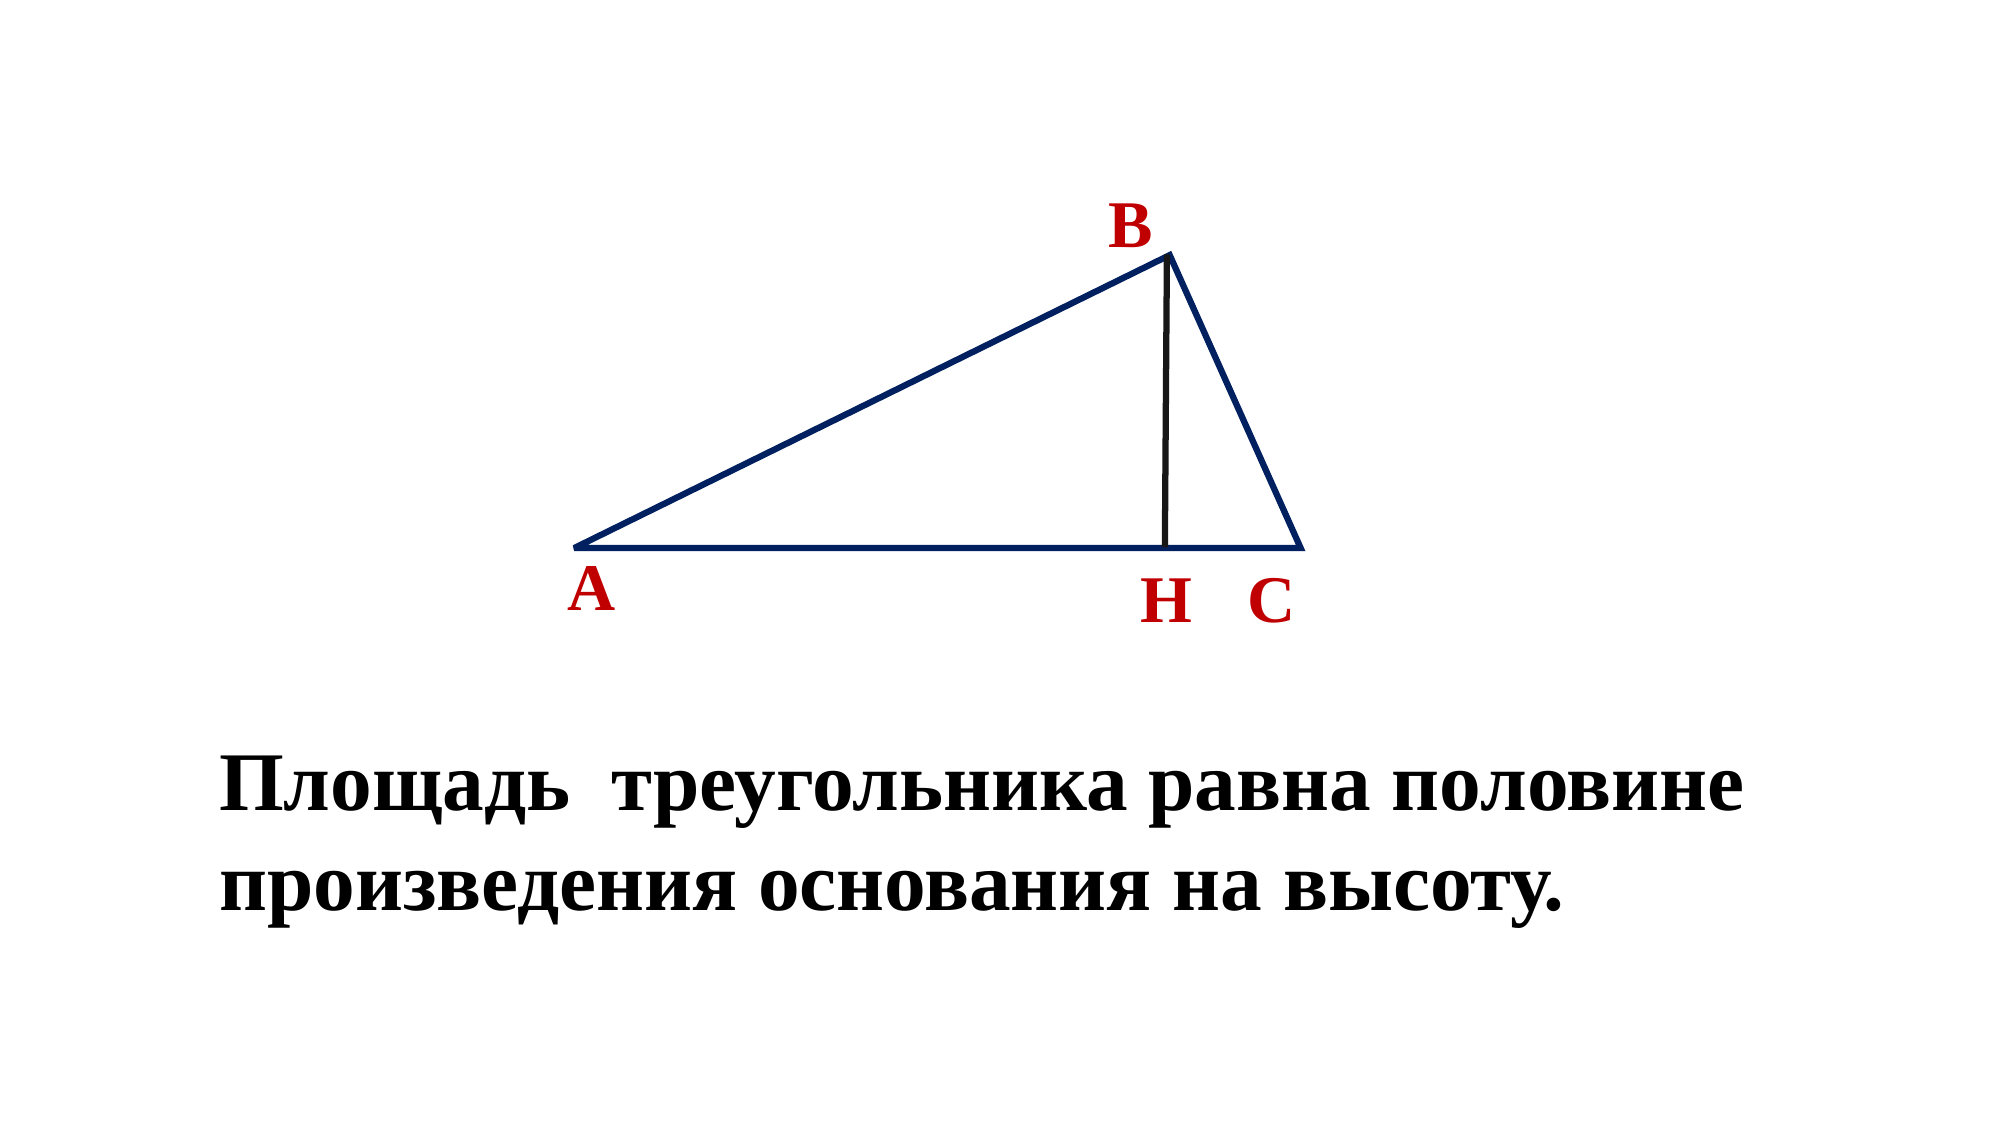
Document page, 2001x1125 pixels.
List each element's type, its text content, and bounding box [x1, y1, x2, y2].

text_box Площадь треугольника равна половине произведения основания на высоту. [204, 719, 1870, 935]
text_box Н [1124, 548, 1207, 643]
text_box [1168, 402, 1302, 550]
text_box А [550, 536, 633, 631]
text_box [596, 268, 1163, 550]
text_box С [1230, 548, 1313, 643]
text_box [1170, 257, 1236, 399]
text_box В [1089, 173, 1172, 268]
